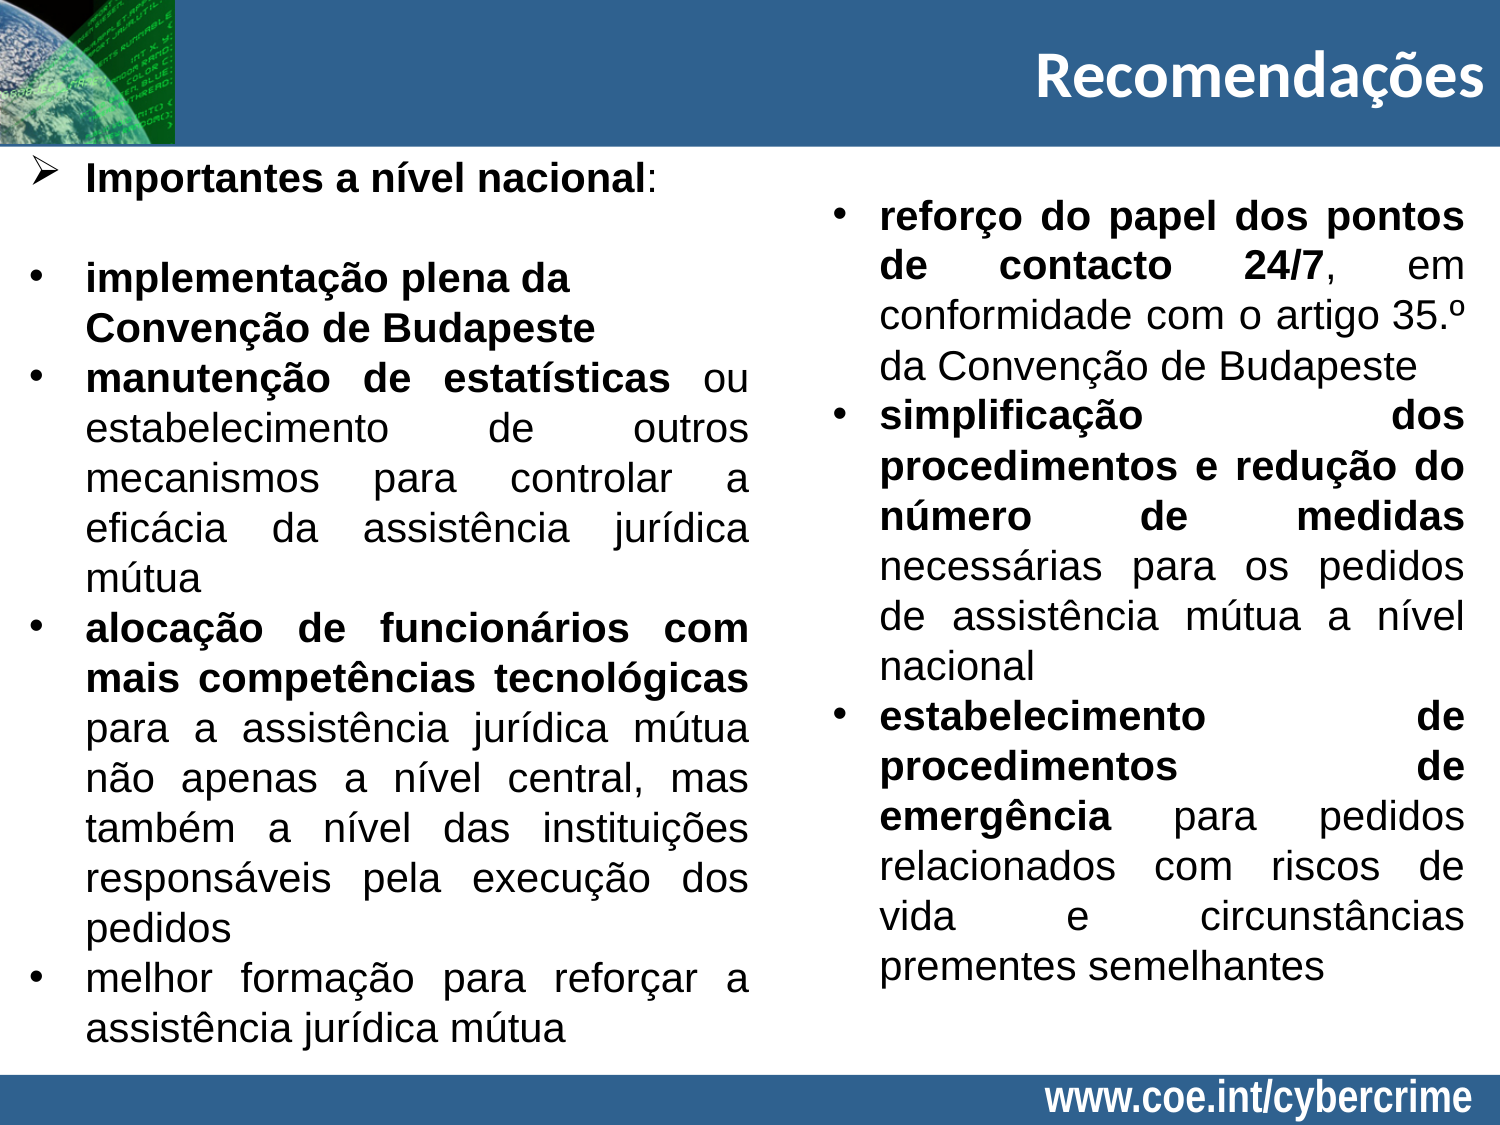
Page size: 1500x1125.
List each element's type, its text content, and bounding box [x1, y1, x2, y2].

picture [0, 0, 175, 144]
text_box reforço do papel dos pontos de contacto 24/7, em conformidade com o artigo 35.º da Convenção de Budapeste simplificação dos procedimentos e redução do número de medidas necessárias para os pedidos de assistência mútua a nível nacional estabelecimento de procedimentos de emergência para pedidos relacionados com riscos de vida e circunstâncias prementes semelhantes [817, 180, 1481, 1051]
text_box www.coe.int/cybercrime [1030, 1059, 1500, 1125]
text_box Recomendações [179, 0, 1500, 149]
text_box [0, 1073, 1030, 1125]
text_box Importantes a nível nacional: implementação plena da Convenção de Budapeste manutenção de estatísticas ou estabelecimento de outros mecanismos para controlar a eficácia da assistência jurídica mútua alocação de funcionários com mais competências tecnológicas para a assistência jurídica mútua não apenas a nível central, mas também a nível das instituições responsáveis pela execução dos pedidos melhor formação para reforçar a assistência jurídica mútua [14, 143, 765, 1059]
